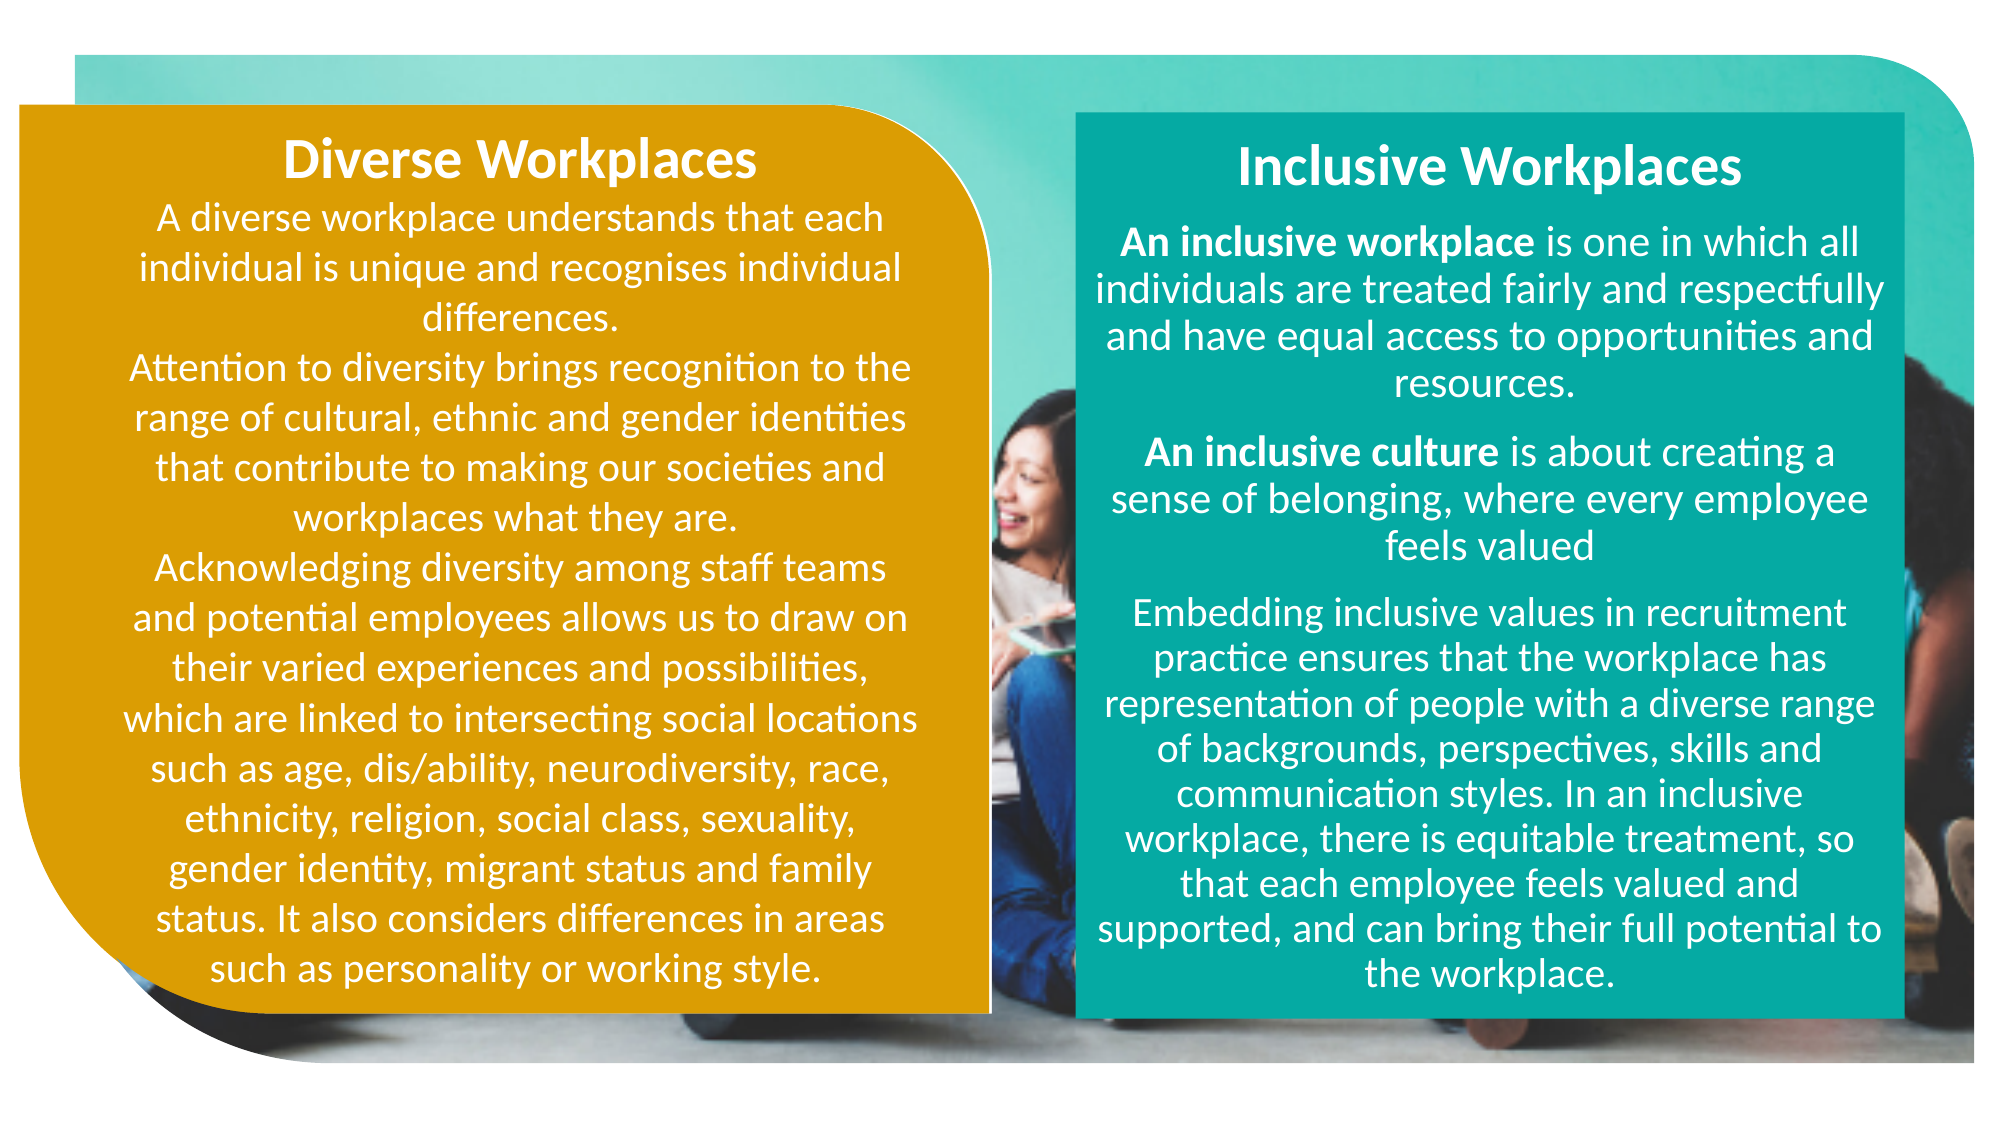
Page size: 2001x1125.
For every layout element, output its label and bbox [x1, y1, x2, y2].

picture [74, 54, 1975, 1064]
